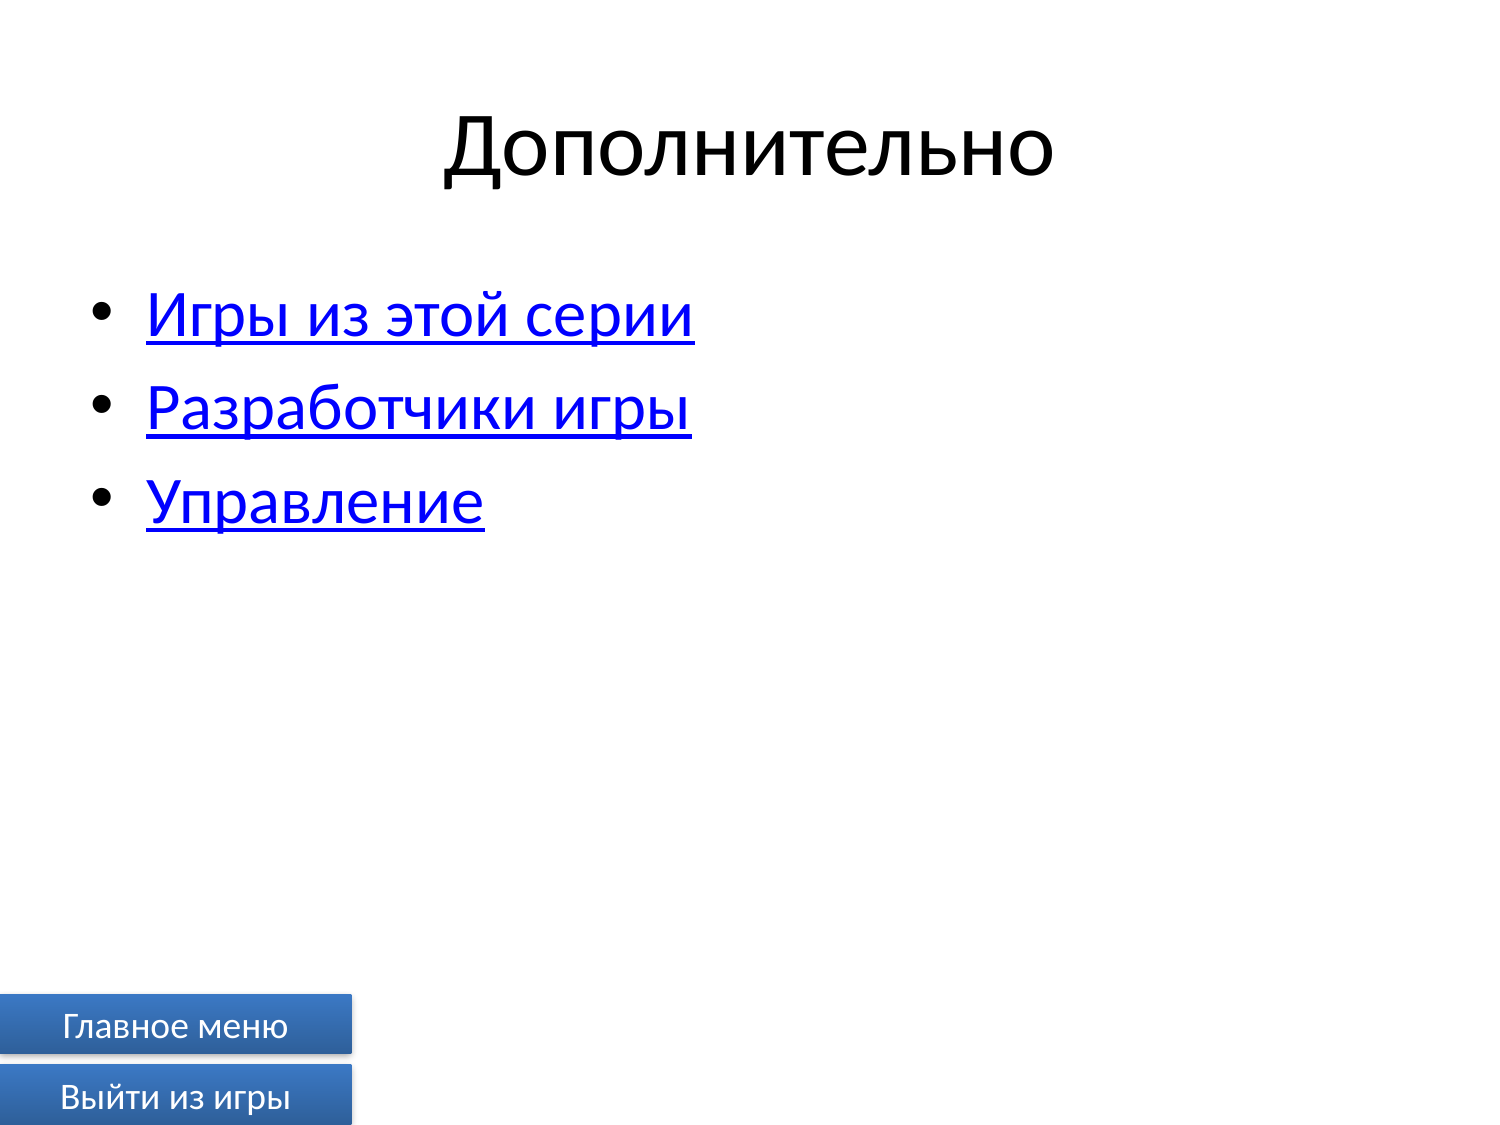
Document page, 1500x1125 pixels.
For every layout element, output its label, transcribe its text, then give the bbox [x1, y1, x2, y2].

text_box Выйти из игры [0, 1064, 352, 1125]
list Игры из этой серии Разработчики игры Управление [75, 262, 1425, 1005]
text_box Главное меню [0, 994, 352, 1054]
title Дополнительно [75, 45, 1425, 233]
